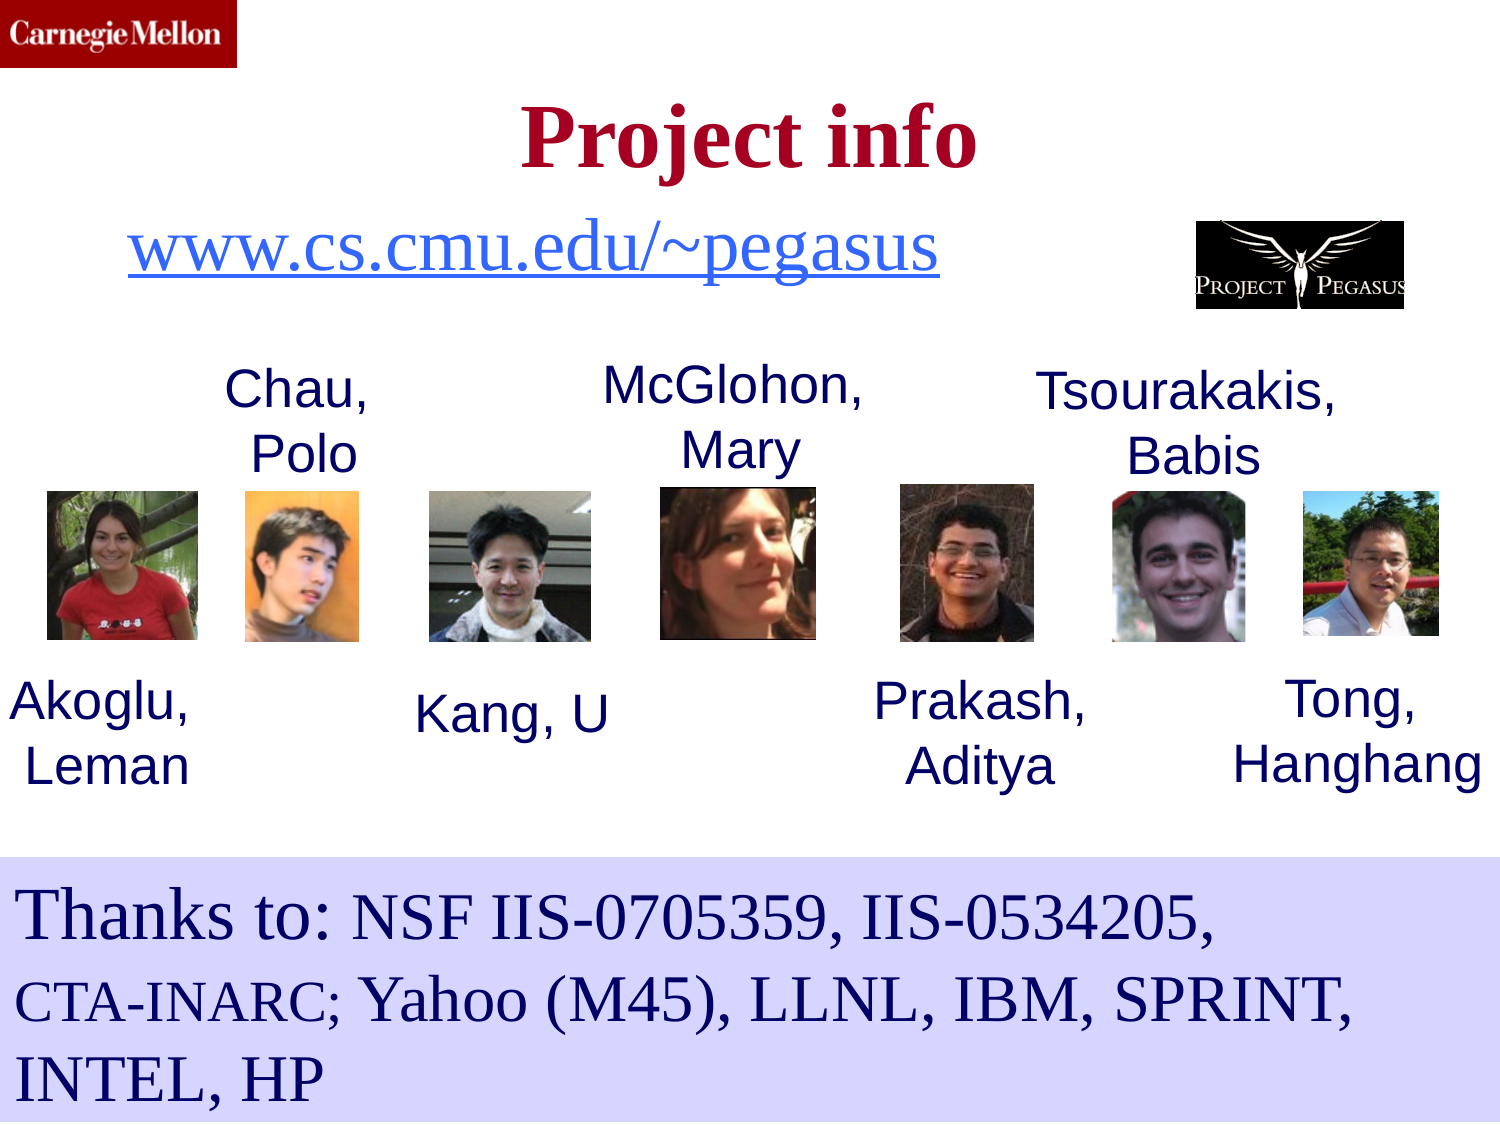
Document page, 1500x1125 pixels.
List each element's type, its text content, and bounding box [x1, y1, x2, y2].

picture [1303, 491, 1439, 636]
text_box Tong, Hanghang [1218, 656, 1499, 801]
picture [900, 484, 1034, 642]
text_box Thanks to: NSF IIS-0705359, IIS-0534205, CTA-INARC; Yahoo (M45), LLNL, IBM, SPRINT, INTEL, HP [0, 857, 1500, 1122]
text_box Akoglu, Leman [0, 658, 221, 803]
list www.cs.cmu.edu/~pegasus [112, 187, 1388, 857]
text_box Prakash, Aditya [858, 657, 1103, 803]
picture [245, 491, 360, 642]
text_box Chau, Polo [210, 345, 400, 491]
picture [1195, 220, 1405, 309]
text_box McGlohon, Mary [587, 341, 895, 487]
text_box Tsourakakis, Babis [1020, 347, 1368, 493]
picture [1112, 491, 1246, 642]
picture [47, 491, 198, 640]
text_box Kang, U [399, 670, 626, 751]
picture [428, 491, 591, 642]
title Project info [112, 74, 1388, 187]
picture [0, 0, 237, 68]
picture [660, 487, 816, 640]
